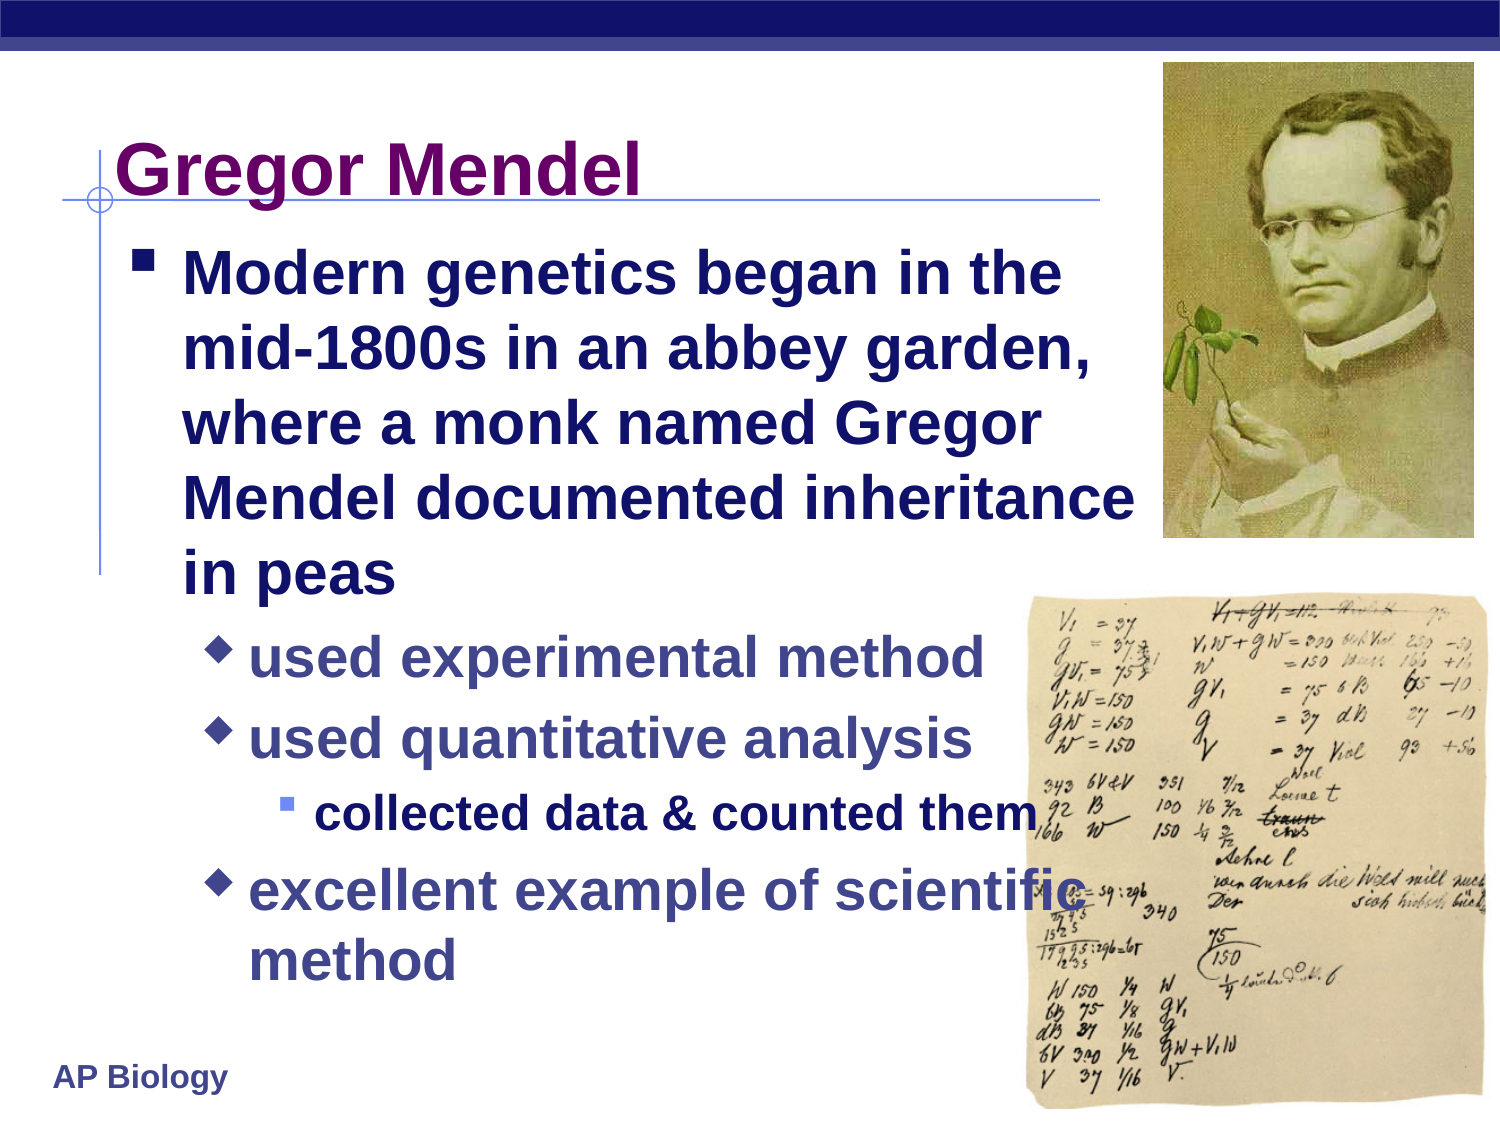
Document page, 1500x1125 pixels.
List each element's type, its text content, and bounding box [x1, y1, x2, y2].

list Modern genetics began in the mid-1800s in an abbey garden, where a monk named Gregor Mendel documented inheritance in peas used experimental method used quantitative analysis collected data & counted them excellent example of scientific method [111, 224, 1175, 1088]
title Gregor Mendel [99, 112, 1157, 238]
picture [975, 590, 1496, 1110]
picture [1162, 62, 1474, 538]
